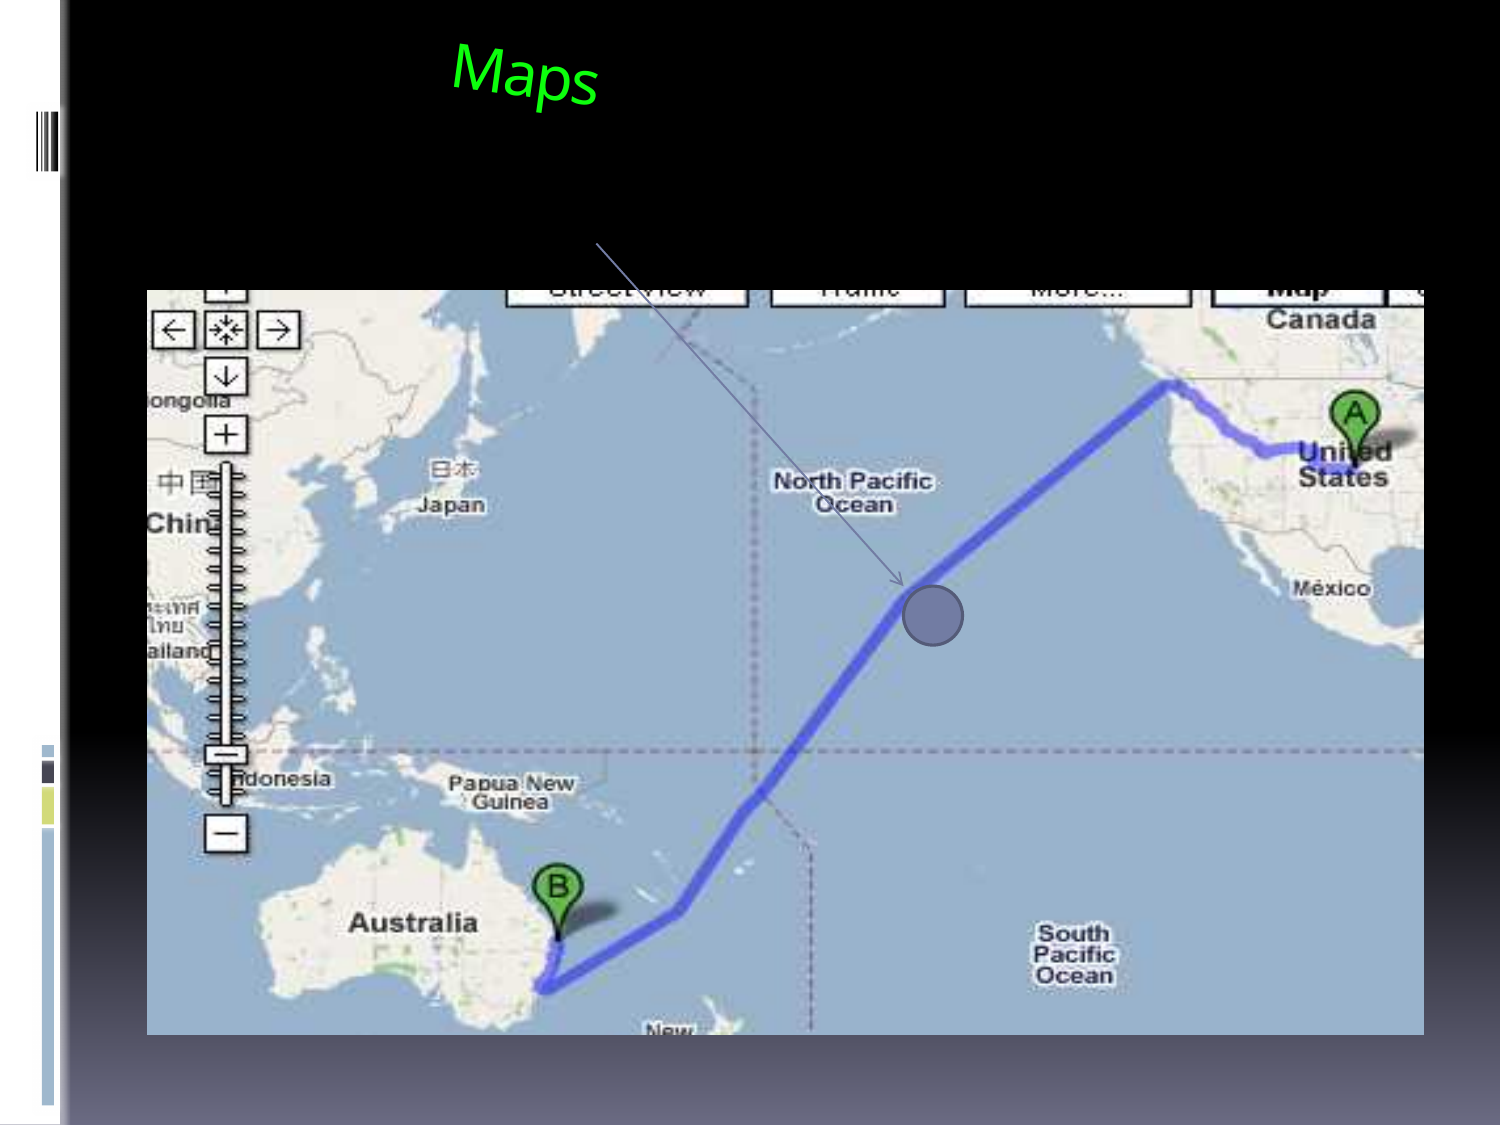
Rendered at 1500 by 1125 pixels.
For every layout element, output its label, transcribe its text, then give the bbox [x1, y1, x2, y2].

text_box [595, 243, 905, 587]
title Maps [418, 16, 1500, 346]
picture [147, 290, 1424, 1036]
